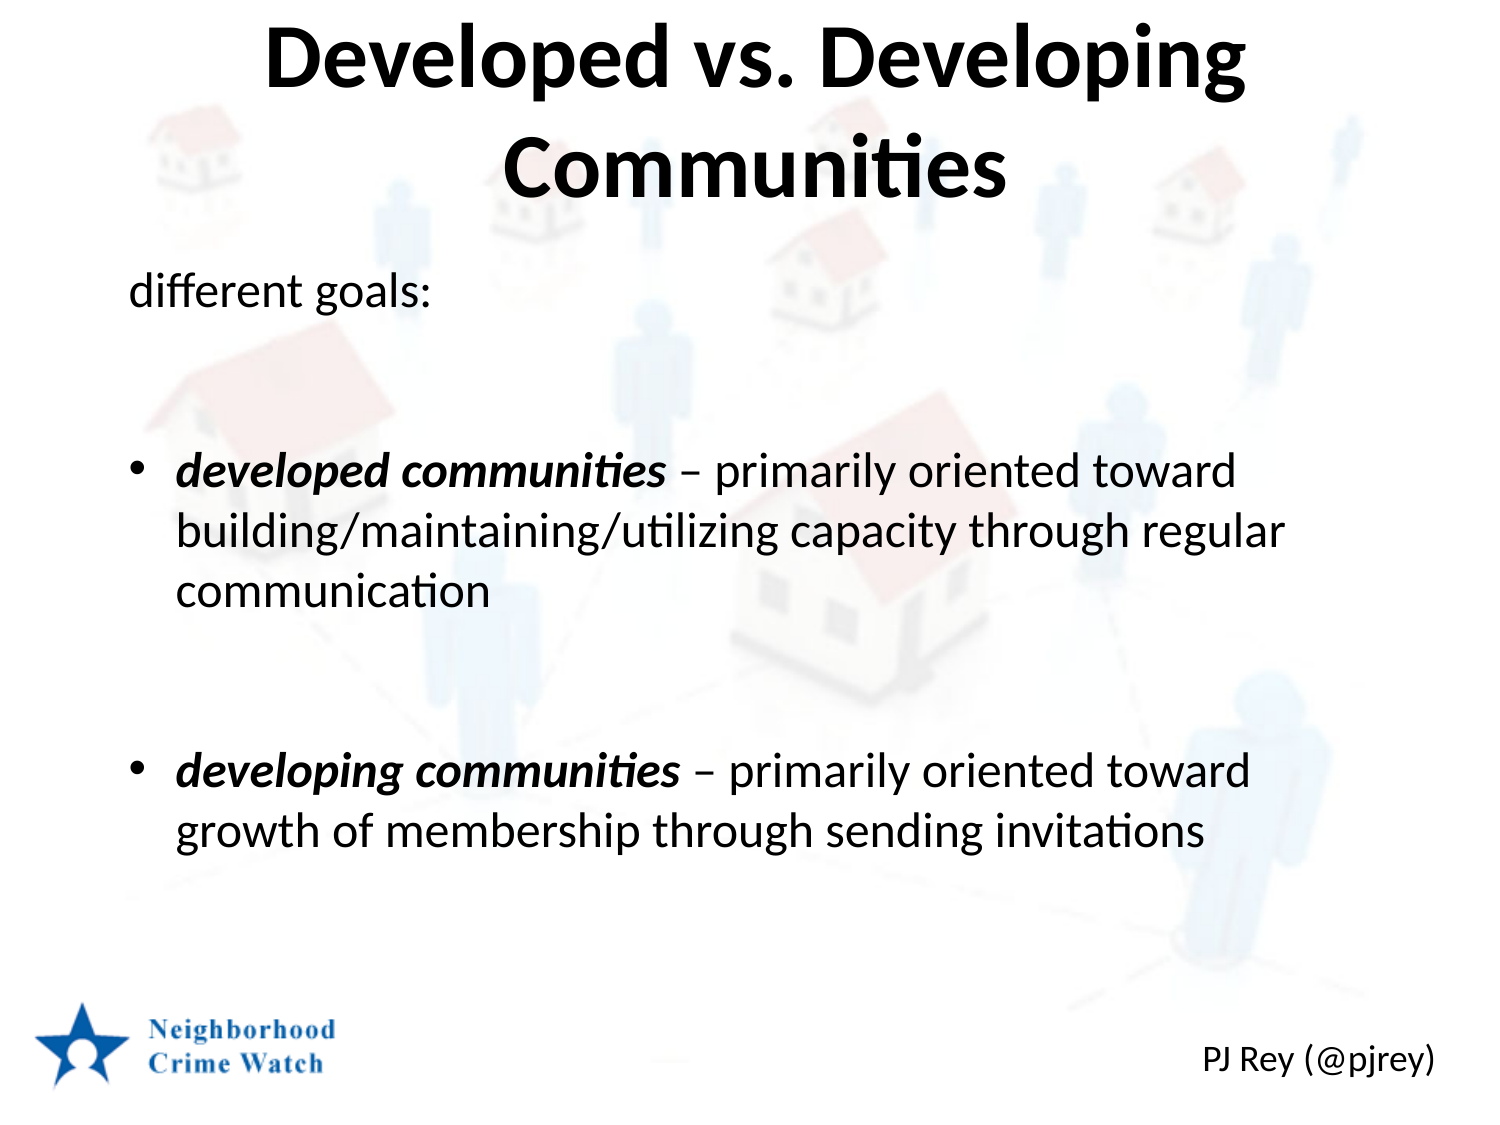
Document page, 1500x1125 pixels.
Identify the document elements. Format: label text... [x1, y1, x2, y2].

text_box PJ Rey (@pjrey) [1187, 1026, 1463, 1087]
picture [34, 49, 1401, 1094]
title Developed vs. Developing Communities [112, 24, 1400, 49]
